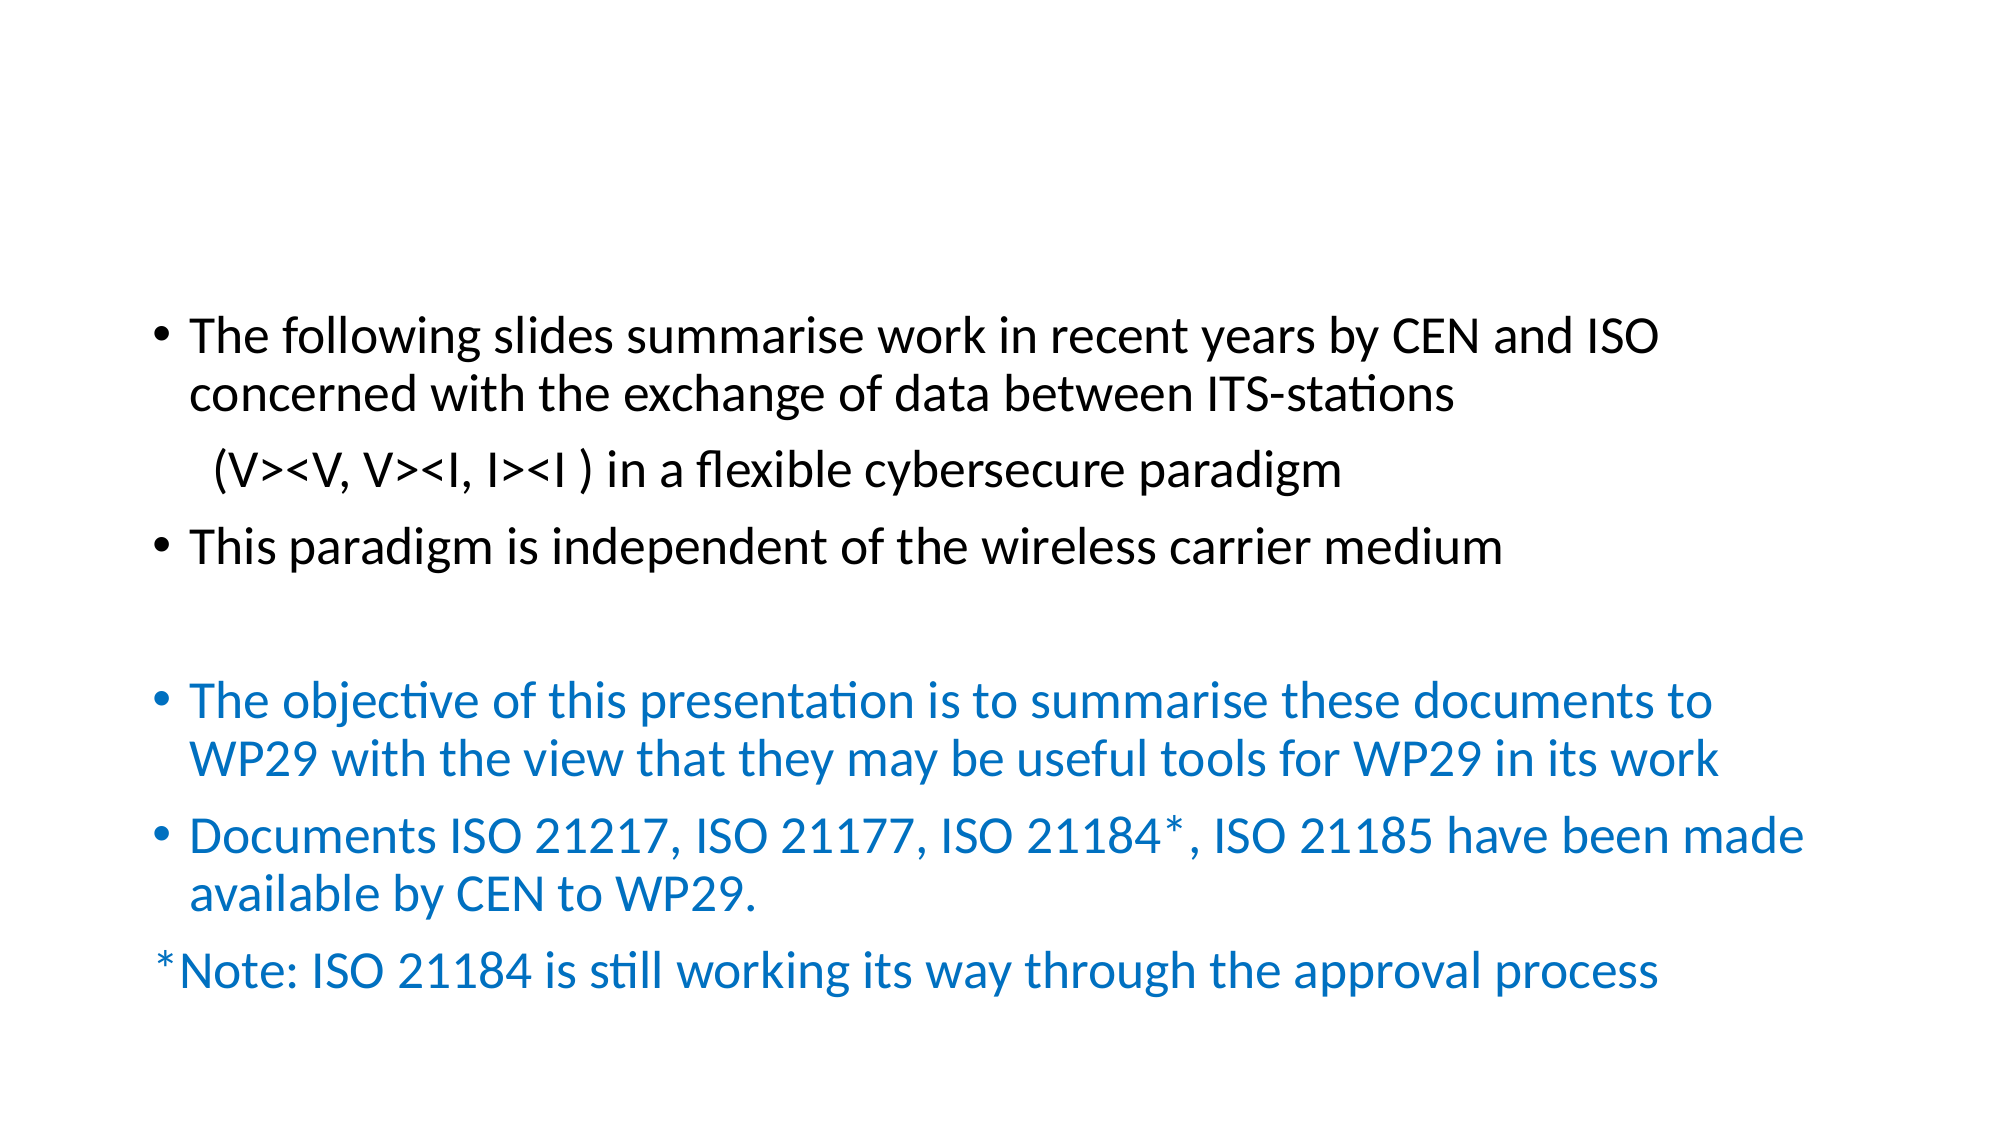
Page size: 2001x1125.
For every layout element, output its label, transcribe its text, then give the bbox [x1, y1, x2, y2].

list The following slides summarise work in recent years by CEN and ISO concerned with the exchange of data between ITS-stations (V><V, V><I, I><I ) in a flexible cybersecure paradigm This paradigm is independent of the wireless carrier medium The objective of this presentation is to summarise these documents to WP29 with the view that they may be useful tools for WP29 in its work Documents ISO 21217, ISO 21177, ISO 21184*, ISO 21185 have been made available by CEN to WP29. *Note: ISO 21184 is still working its way through the approval process [137, 299, 1863, 1014]
